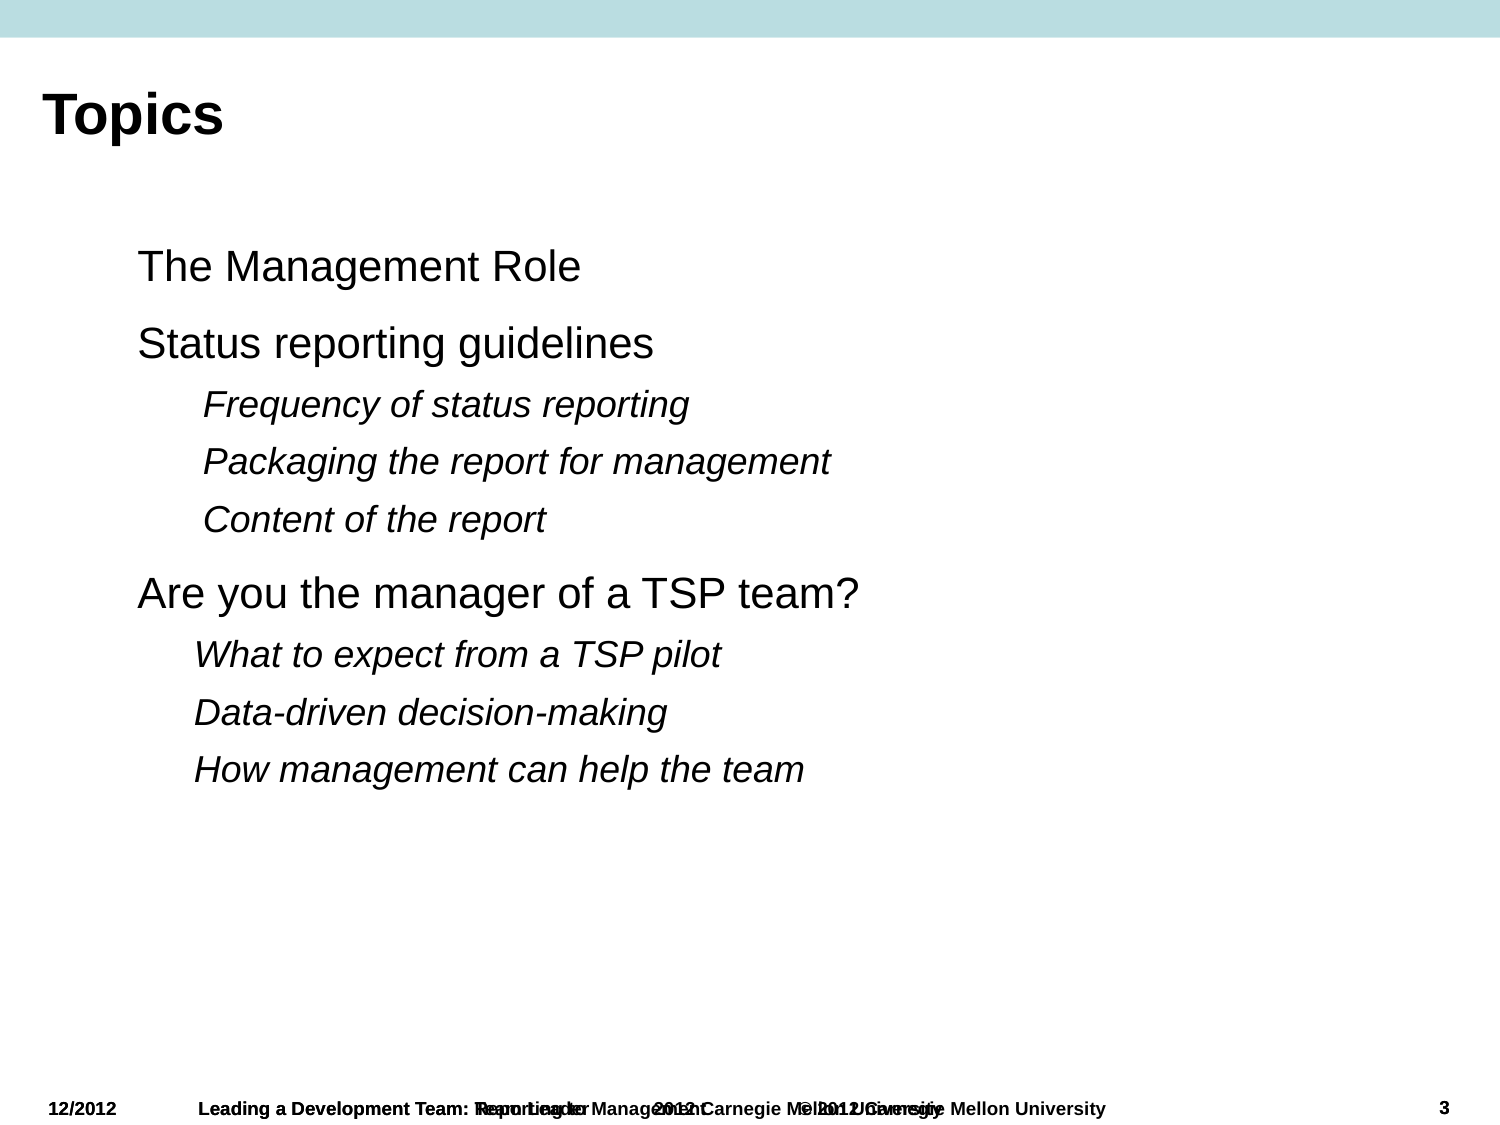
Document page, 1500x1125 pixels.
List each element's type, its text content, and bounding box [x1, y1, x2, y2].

list The Management Role Status reporting guidelines Frequency of status reporting Packaging the report for management Content of the report Are you the manager of a TSP team? What to expect from a TSP pilot Data-driven decision-making How management can help the team [137, 237, 1275, 1000]
title Topics [42, 89, 1438, 147]
